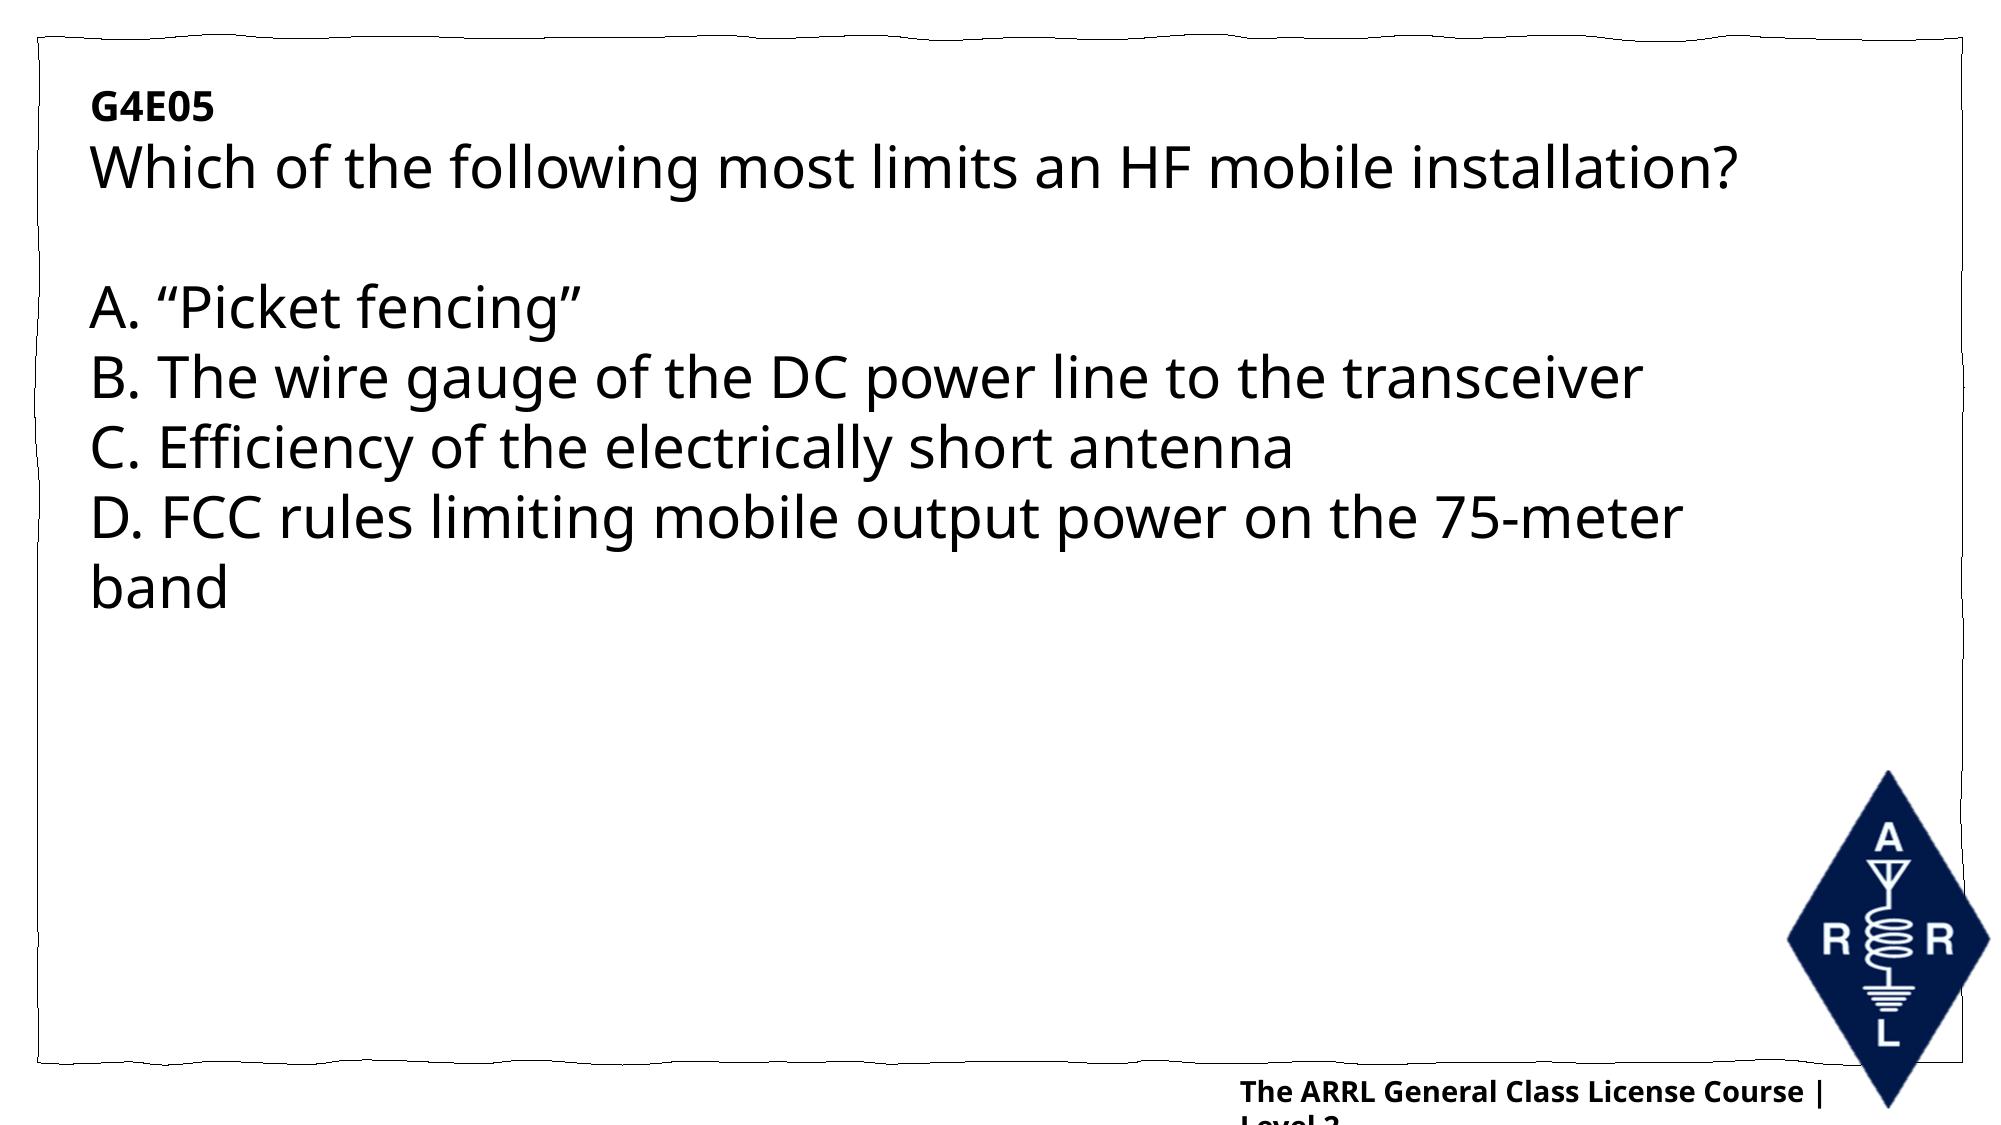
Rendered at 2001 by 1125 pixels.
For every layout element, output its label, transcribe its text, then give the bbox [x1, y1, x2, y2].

text_box G4E05 Which of the following most limits an HF mobile installation? A. “Picket fencing” B. The wire gauge of the DC power line to the transceiver C. Efficiency of the electrically short antenna D. FCC rules limiting mobile output power on the 75-meter band [75, 72, 1850, 628]
picture [1773, 752, 1999, 1125]
